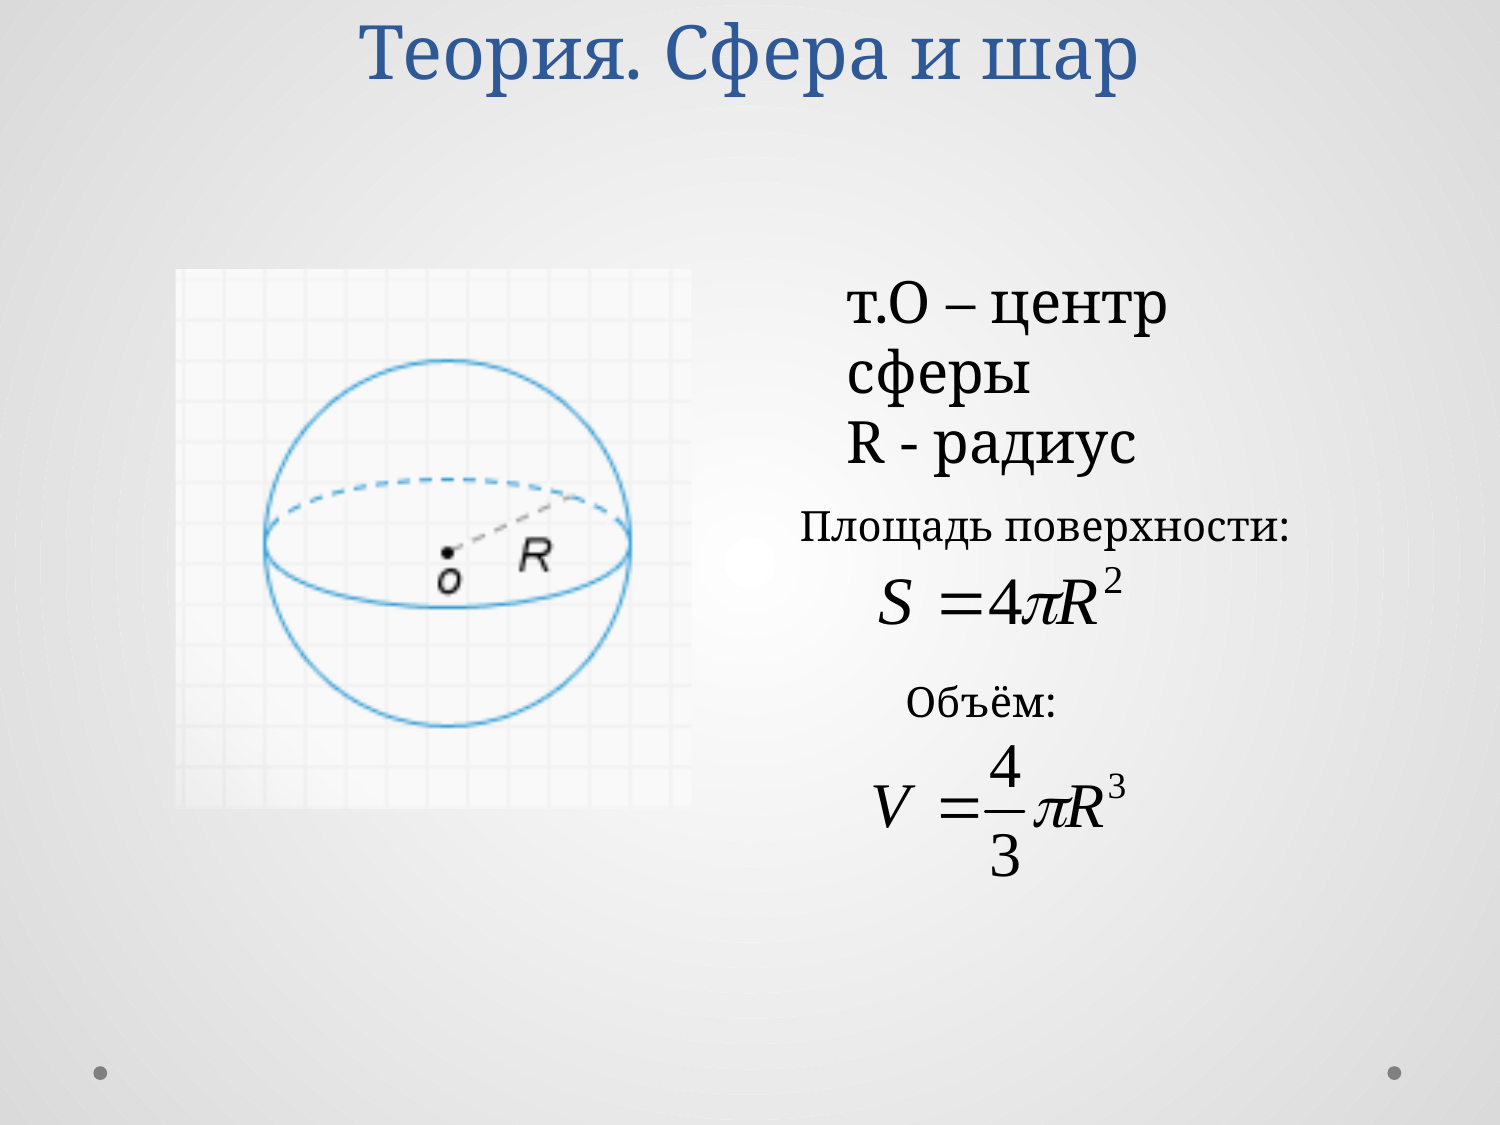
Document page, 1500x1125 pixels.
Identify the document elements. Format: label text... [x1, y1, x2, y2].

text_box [866, 726, 1135, 891]
title Теория. Сфера и шар [75, 35, 1425, 223]
text_box Объём: [890, 667, 1336, 733]
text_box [866, 550, 1138, 642]
text_box т.О – центр сферы R - радиус [831, 257, 1325, 483]
text_box Площадь поверхности: [785, 492, 1371, 557]
picture [175, 269, 692, 809]
